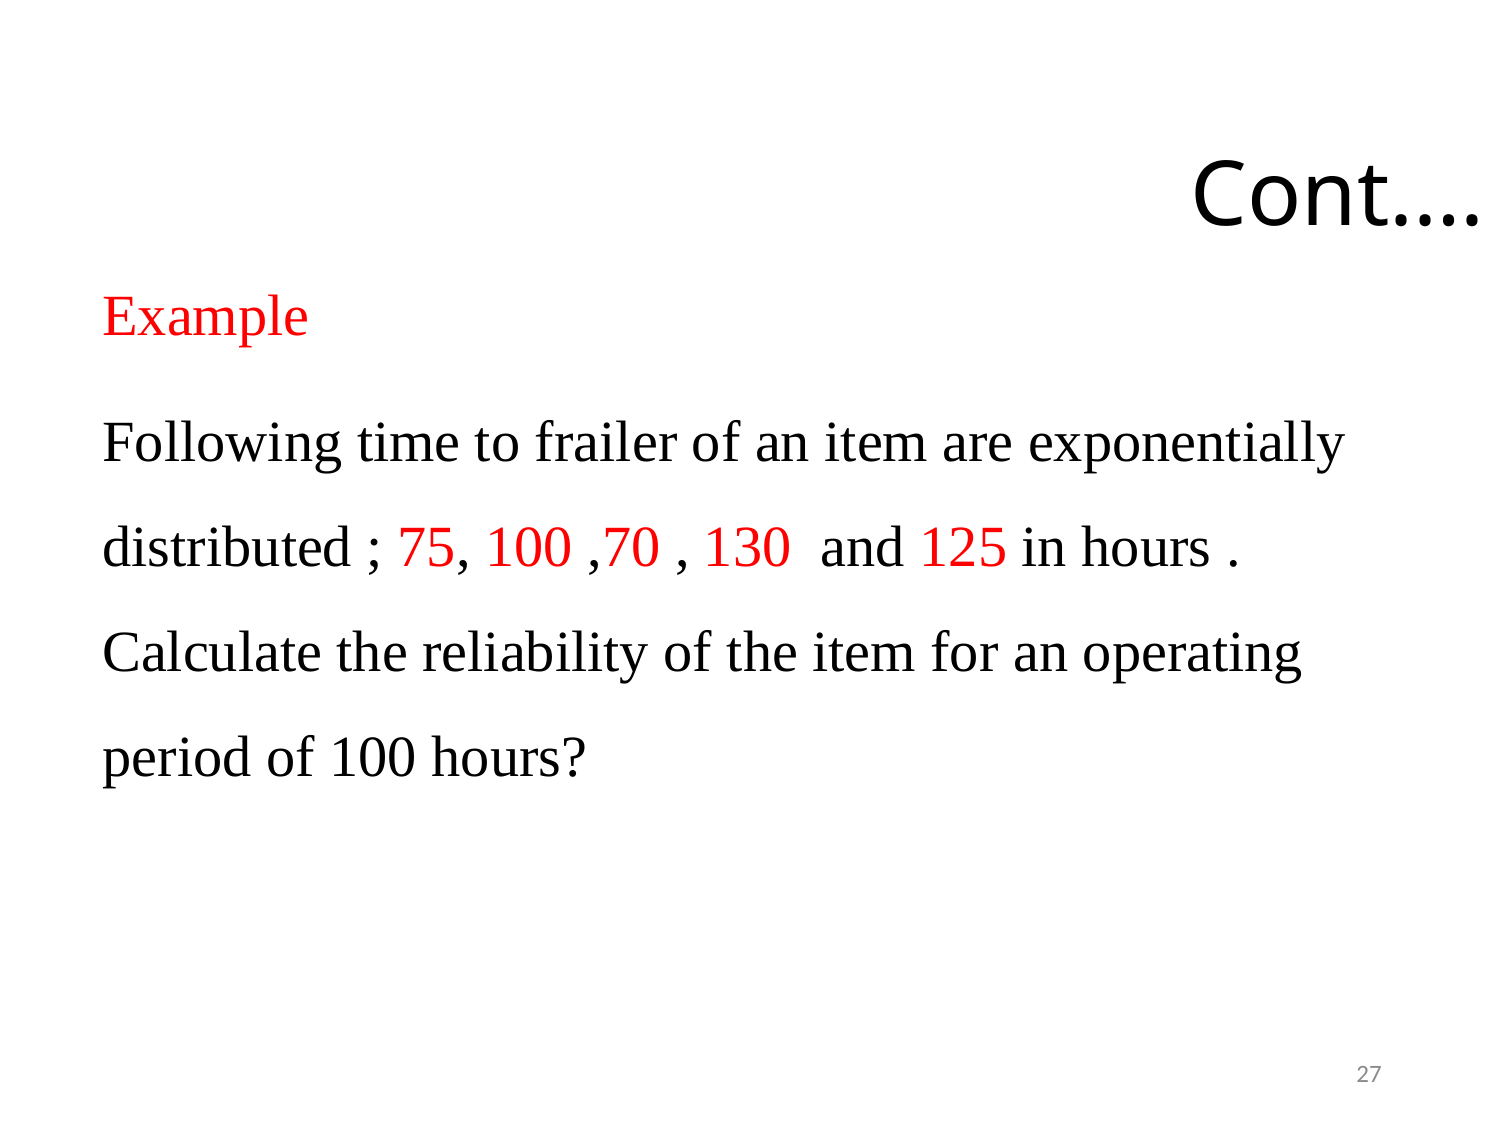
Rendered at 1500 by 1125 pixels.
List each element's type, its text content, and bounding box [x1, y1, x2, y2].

list Example Following time to frailer of an item are exponentially distributed ; 75, 100 ,70 , 130 and 125 in hours . Calculate the reliability of the item for an operating period of 100 hours? [87, 277, 1467, 899]
title Cont.… [206, 140, 1500, 253]
slide_number 27 [1059, 1042, 1397, 1103]
